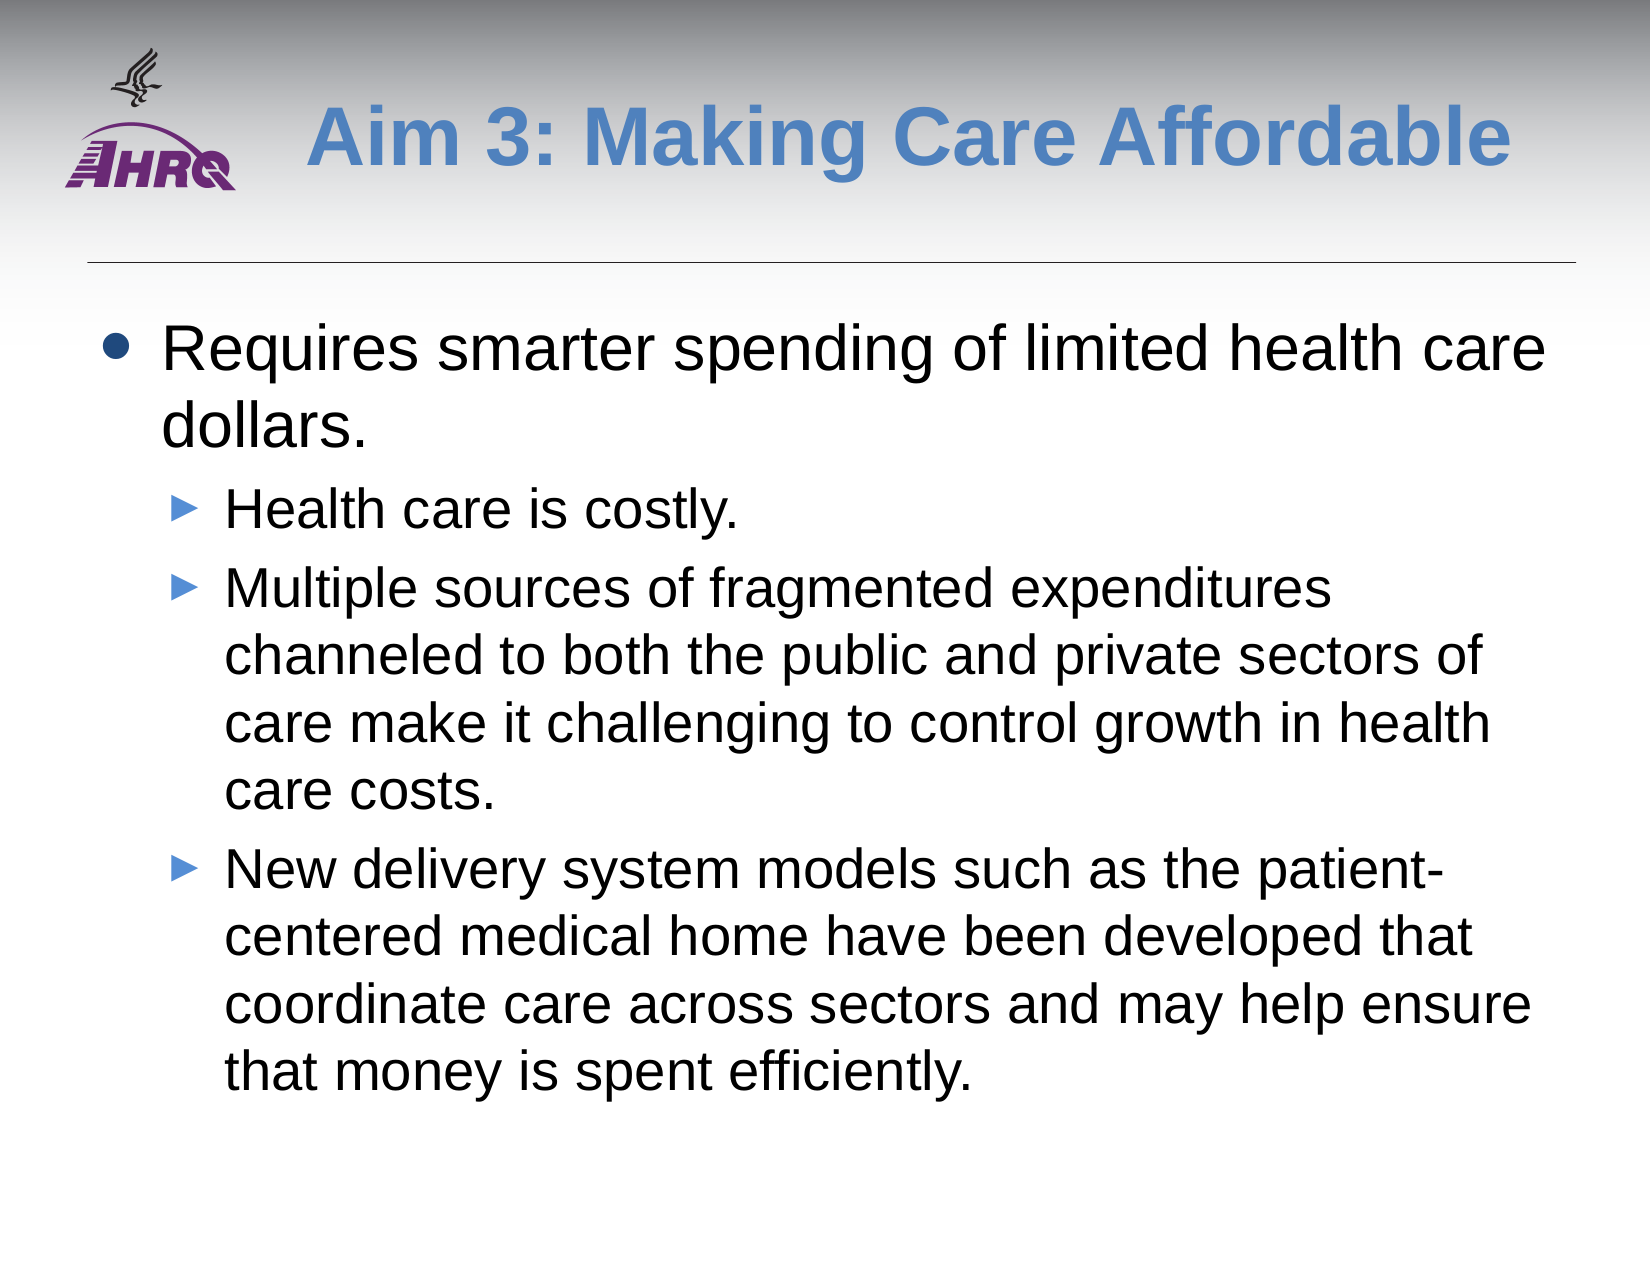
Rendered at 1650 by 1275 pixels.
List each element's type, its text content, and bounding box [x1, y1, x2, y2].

title Aim 3: Making Care Affordable [288, 51, 1568, 213]
list Requires smarter spending of limited health care dollars. Health care is costly. Multiple sources of fragmented expenditures channeled to both the public and private sectors of care make it challenging to control growth in health care costs. New delivery system models such as the patient-centered medical home have been developed that coordinate care across sectors and may help ensure that money is spent efficiently. [82, 297, 1568, 1139]
picture [0, 0, 1650, 1275]
